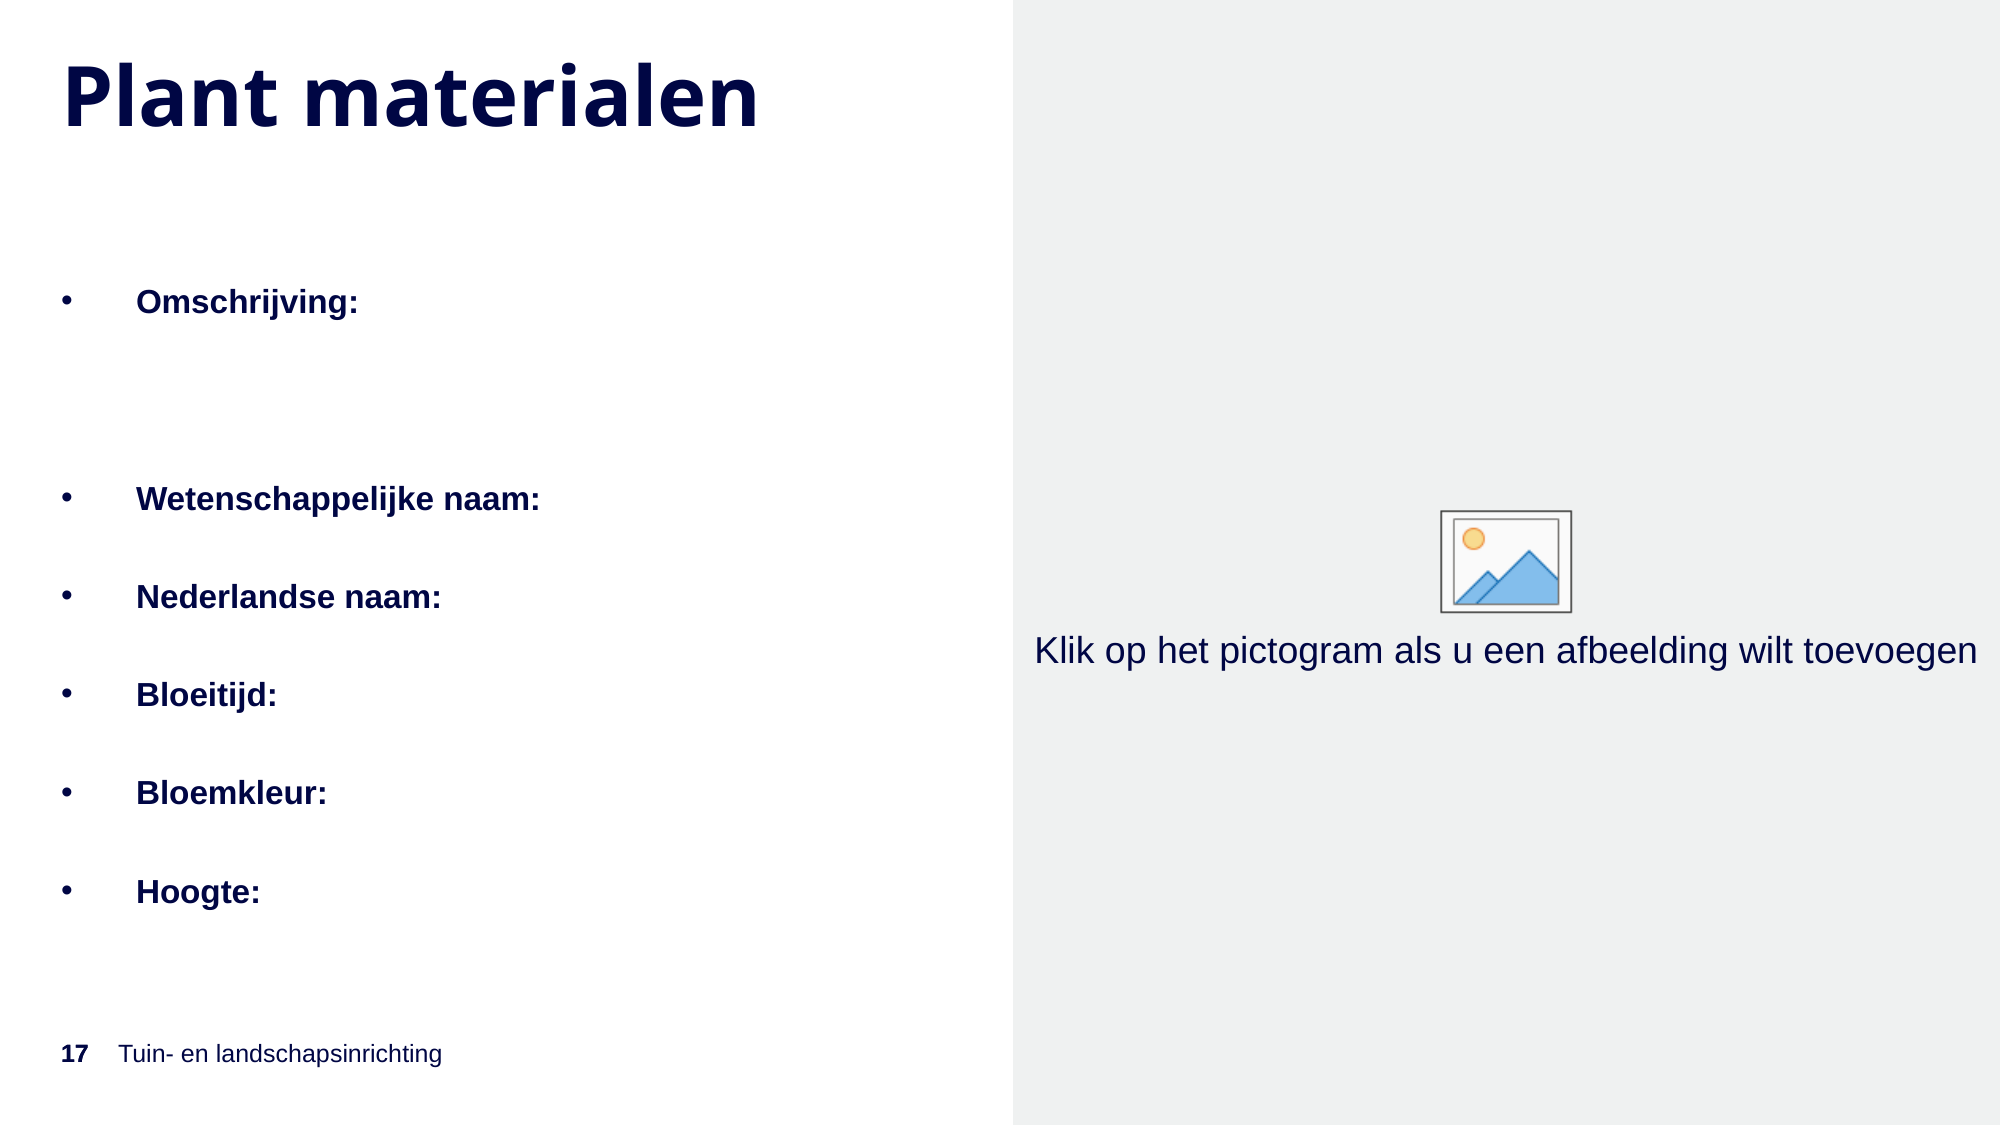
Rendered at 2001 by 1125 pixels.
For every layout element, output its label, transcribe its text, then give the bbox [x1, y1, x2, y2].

slide_number 17 [60, 1037, 113, 1073]
title Plant materialen [60, 48, 987, 239]
footer Tuin- en landschapsinrichting [118, 1037, 987, 1073]
list Omschrijving: Wetenschappelijke naam: Nederlandse naam: Bloeitijd: Bloemkleur: Hoogte: [60, 280, 987, 1006]
picture [1012, 0, 2000, 1125]
